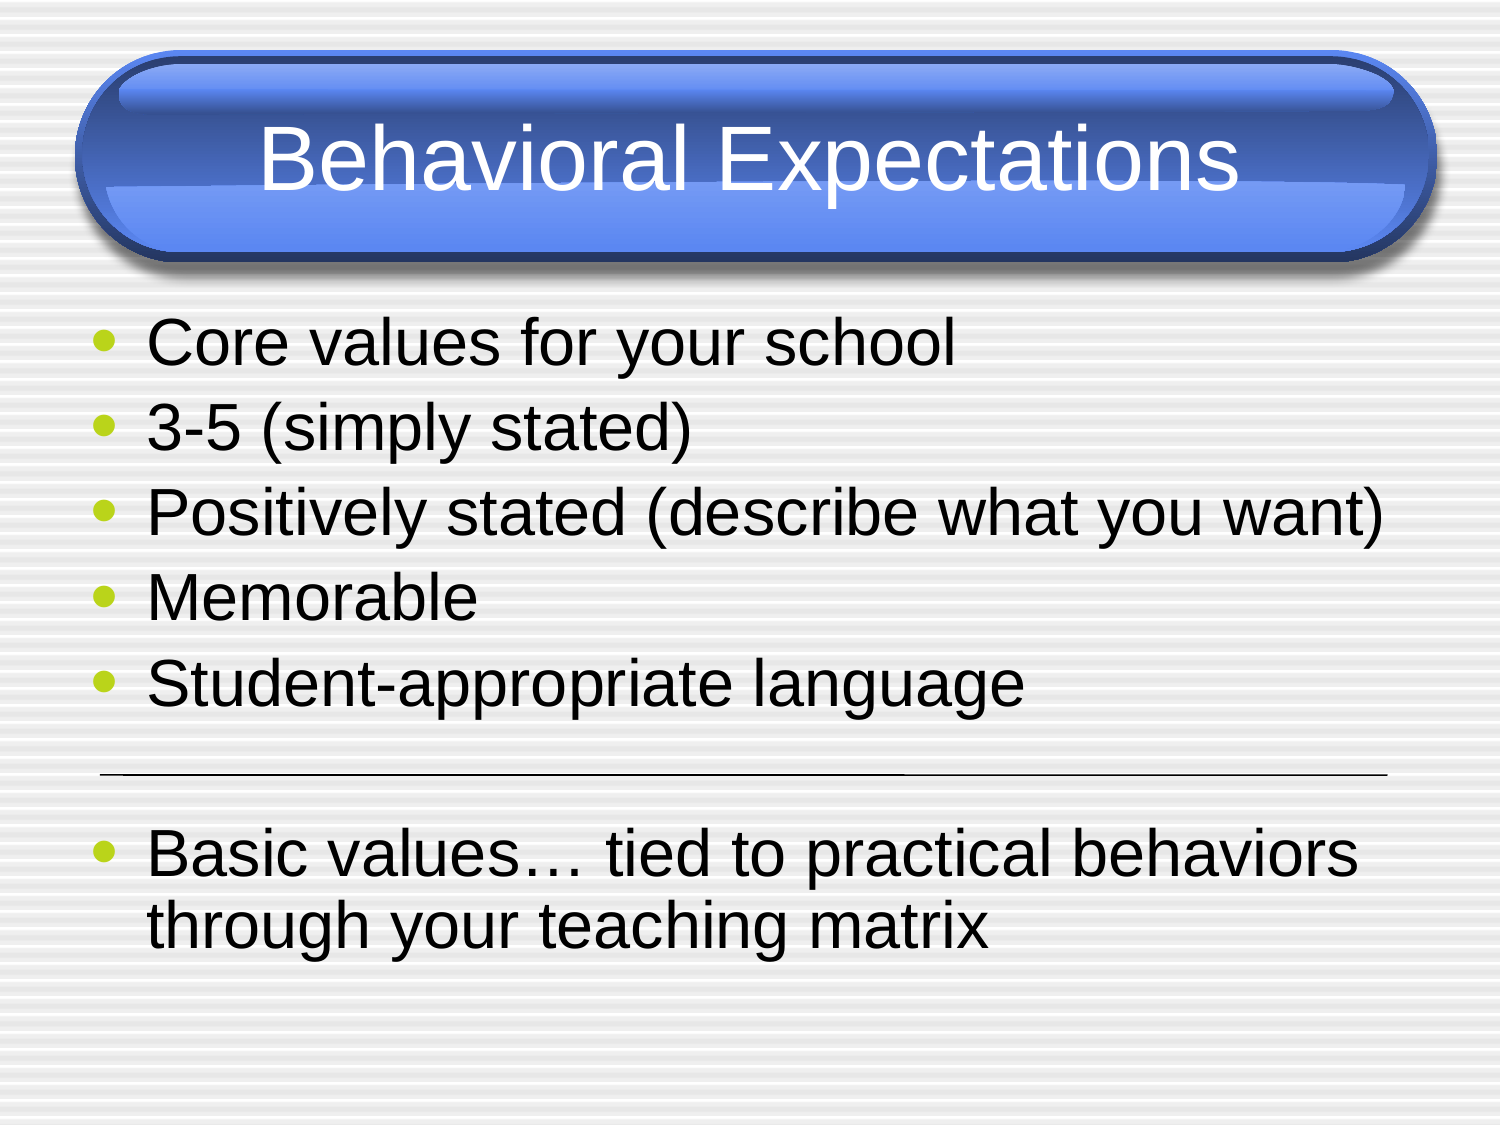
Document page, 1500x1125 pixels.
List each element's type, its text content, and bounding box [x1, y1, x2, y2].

list Core values for your school 3-5 (simply stated) Positively stated (describe what you want) Memorable Student-appropriate language Basic values… tied to practical behaviors through your teaching matrix [74, 299, 1438, 1001]
picture [0, 0, 1500, 1125]
title Behavioral Expectations [112, 60, 1388, 249]
